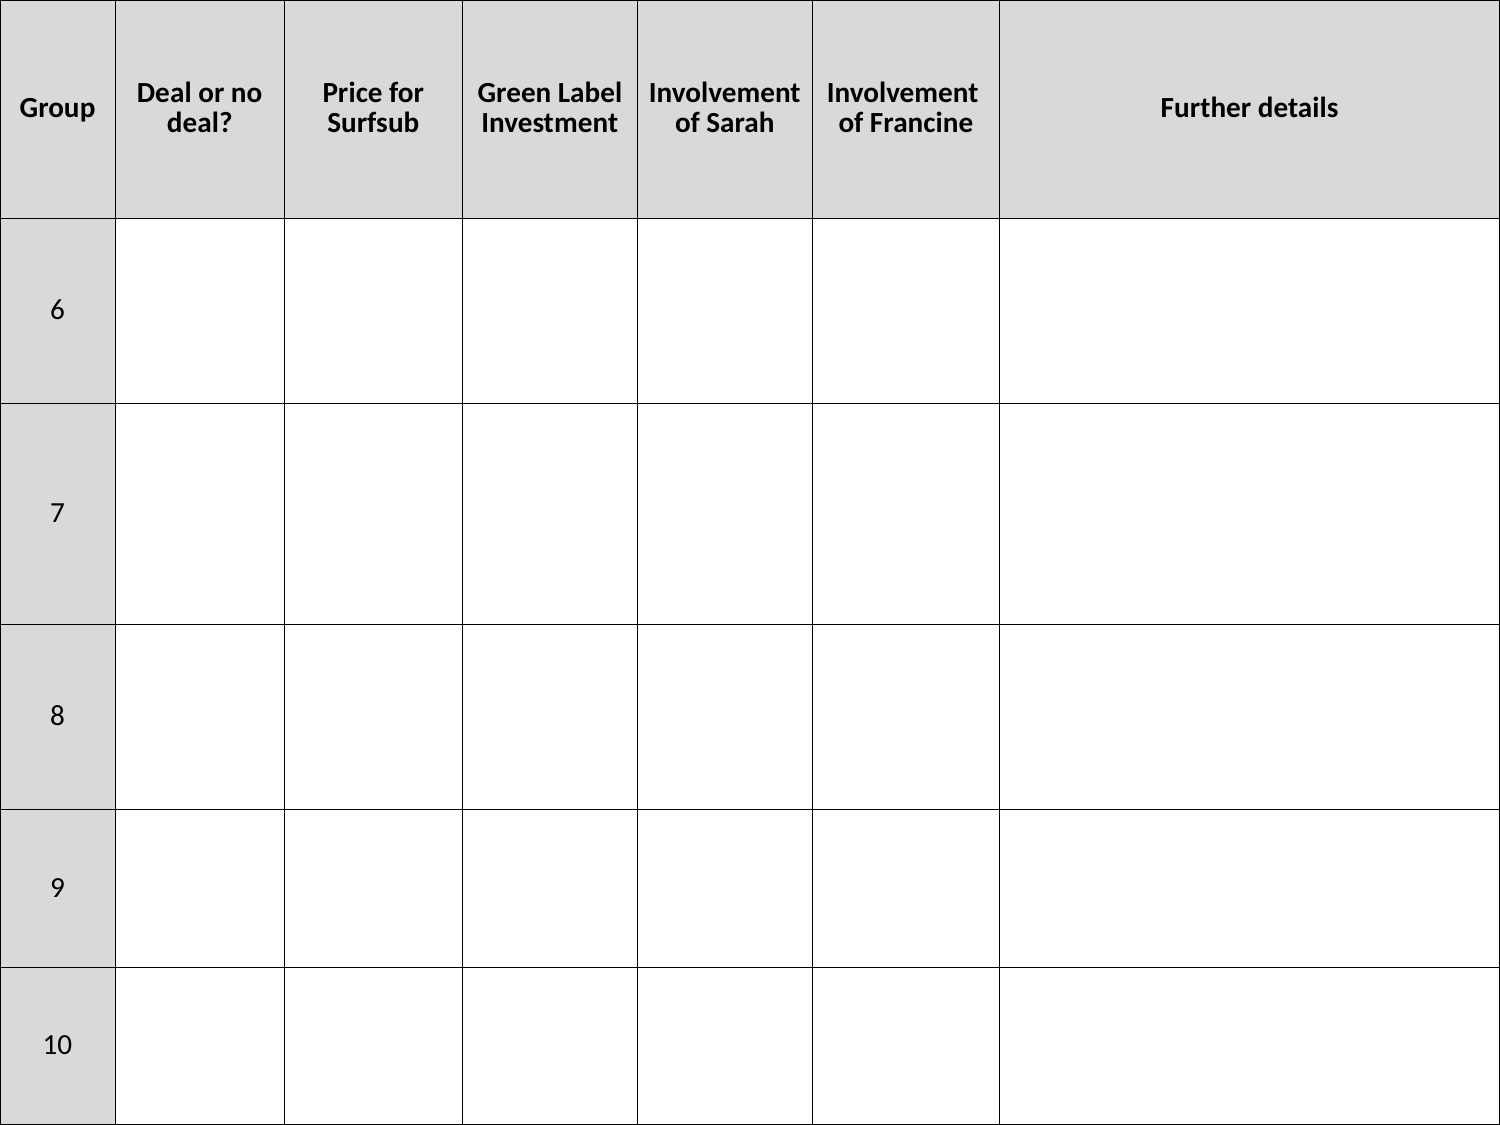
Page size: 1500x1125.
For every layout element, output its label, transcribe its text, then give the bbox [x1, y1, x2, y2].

table_cell [463, 810, 637, 967]
table_cell [813, 968, 999, 1124]
table_cell [813, 219, 999, 403]
table_cell [285, 219, 462, 403]
table_cell [638, 810, 812, 967]
table_header Group [1, 1, 115, 218]
table_cell [813, 404, 999, 624]
table_cell [463, 625, 637, 809]
table_cell [1000, 625, 1499, 809]
table_header Involvement of Sarah [638, 1, 812, 218]
table_cell [813, 810, 999, 967]
table_cell [1000, 810, 1499, 967]
table_header Deal or no deal? [116, 1, 284, 218]
table_cell [116, 810, 284, 967]
table_header Green Label Investment [463, 1, 637, 218]
table_cell [116, 968, 284, 1124]
table_cell [638, 625, 812, 809]
table_cell 7 [1, 404, 115, 624]
table_cell 9 [1, 810, 115, 967]
table_cell [285, 810, 462, 967]
table_cell [1000, 968, 1499, 1124]
table_header Involvement of Francine [813, 1, 999, 218]
table_cell 8 [1, 625, 115, 809]
table_cell [463, 404, 637, 624]
table_cell [1000, 219, 1499, 403]
table_cell 10 [1, 968, 115, 1124]
table_cell [1000, 404, 1499, 624]
table_cell [116, 625, 284, 809]
table_header Price for Surfsub [285, 1, 462, 218]
table_cell [813, 625, 999, 809]
table_cell [285, 625, 462, 809]
table_cell [638, 404, 812, 624]
table_cell [638, 968, 812, 1124]
table_cell [285, 968, 462, 1124]
table_cell [463, 219, 637, 403]
table_cell [638, 219, 812, 403]
table_cell [116, 404, 284, 624]
table_cell 6 [1, 219, 115, 403]
table_cell [285, 404, 462, 624]
table_header Further details [1000, 1, 1499, 218]
table_cell [463, 968, 637, 1124]
table_cell [116, 219, 284, 403]
